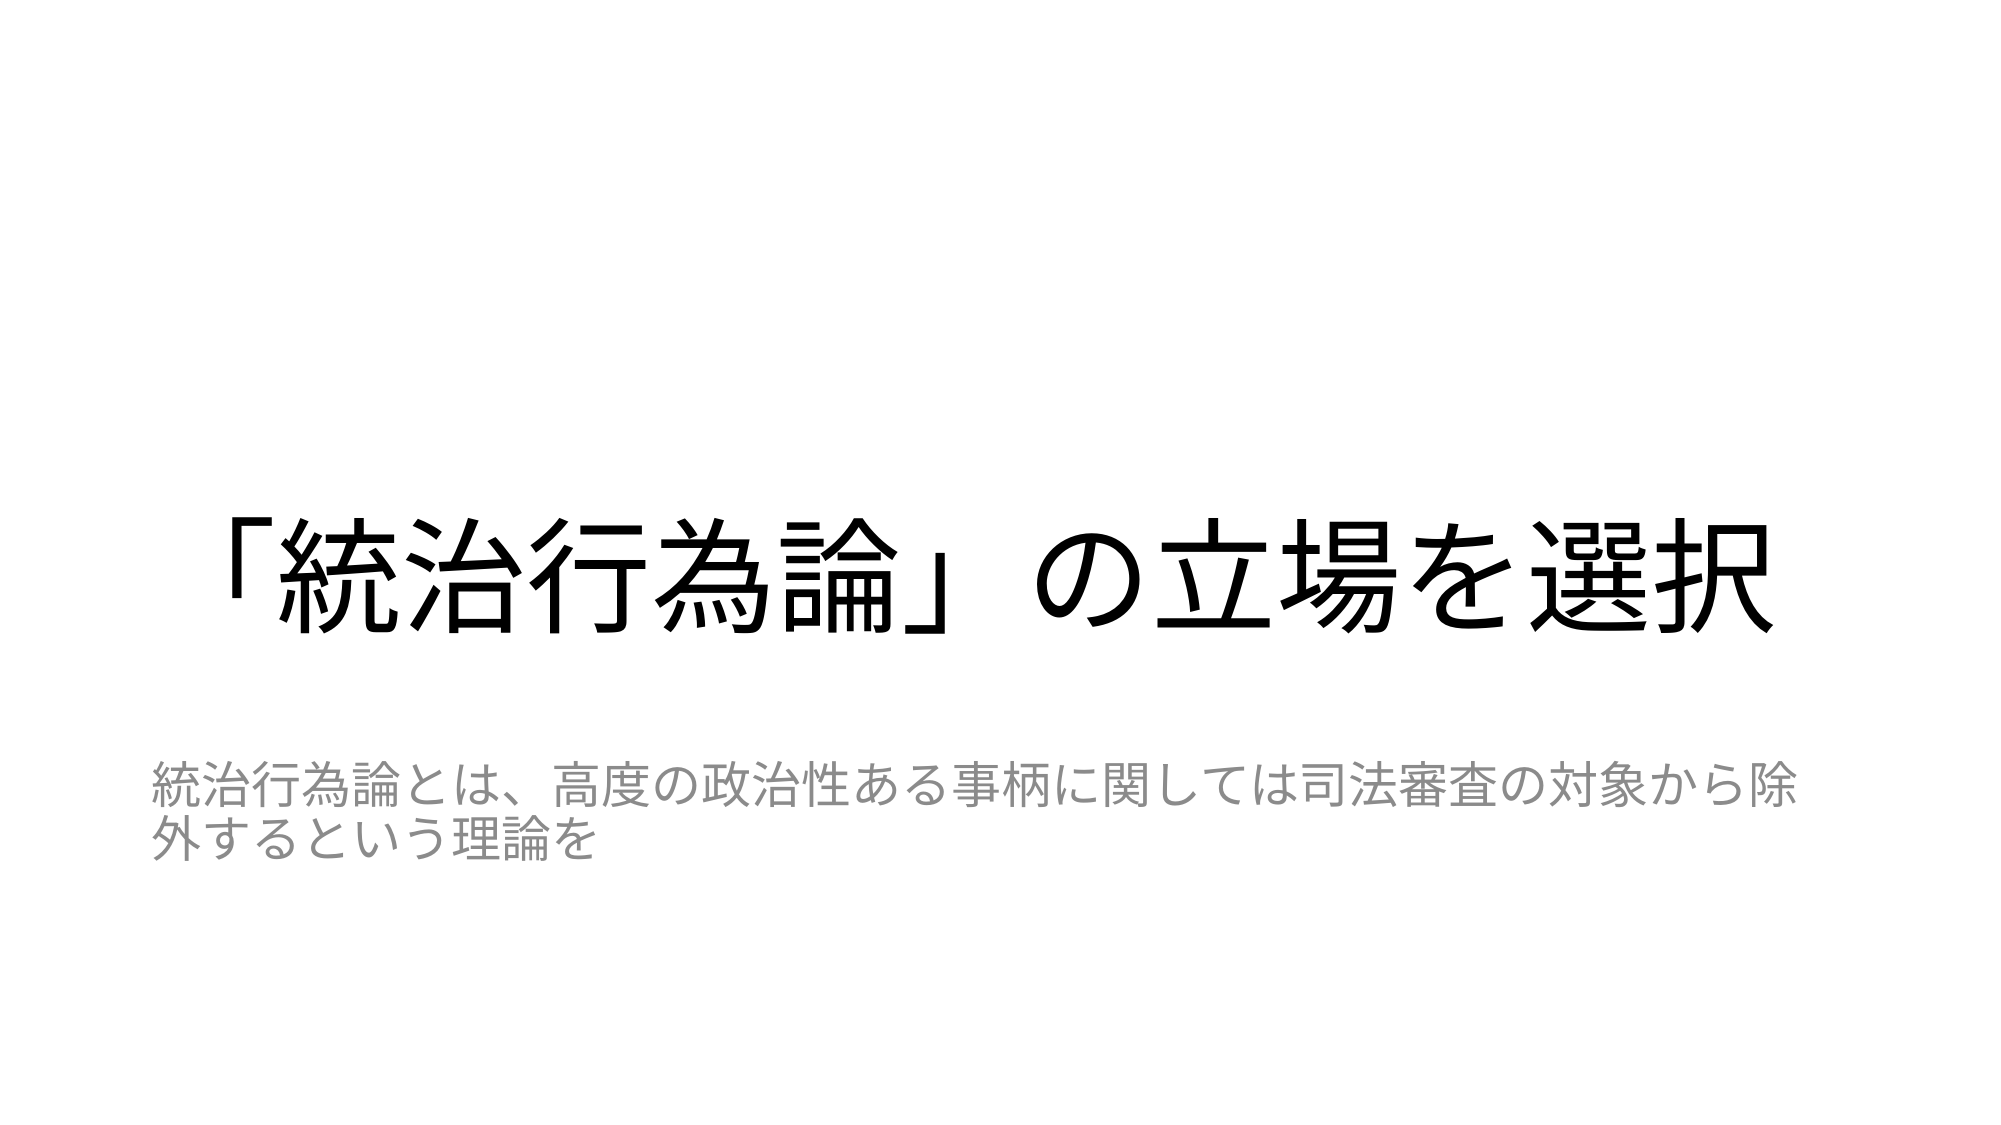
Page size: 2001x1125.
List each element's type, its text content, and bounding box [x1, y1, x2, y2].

title 「統治行為論」の立場を選択 [136, 280, 1862, 749]
list 統治行為論とは、高度の政治性ある事柄に関しては司法審査の対象から除外するという理論を [136, 752, 1862, 999]
